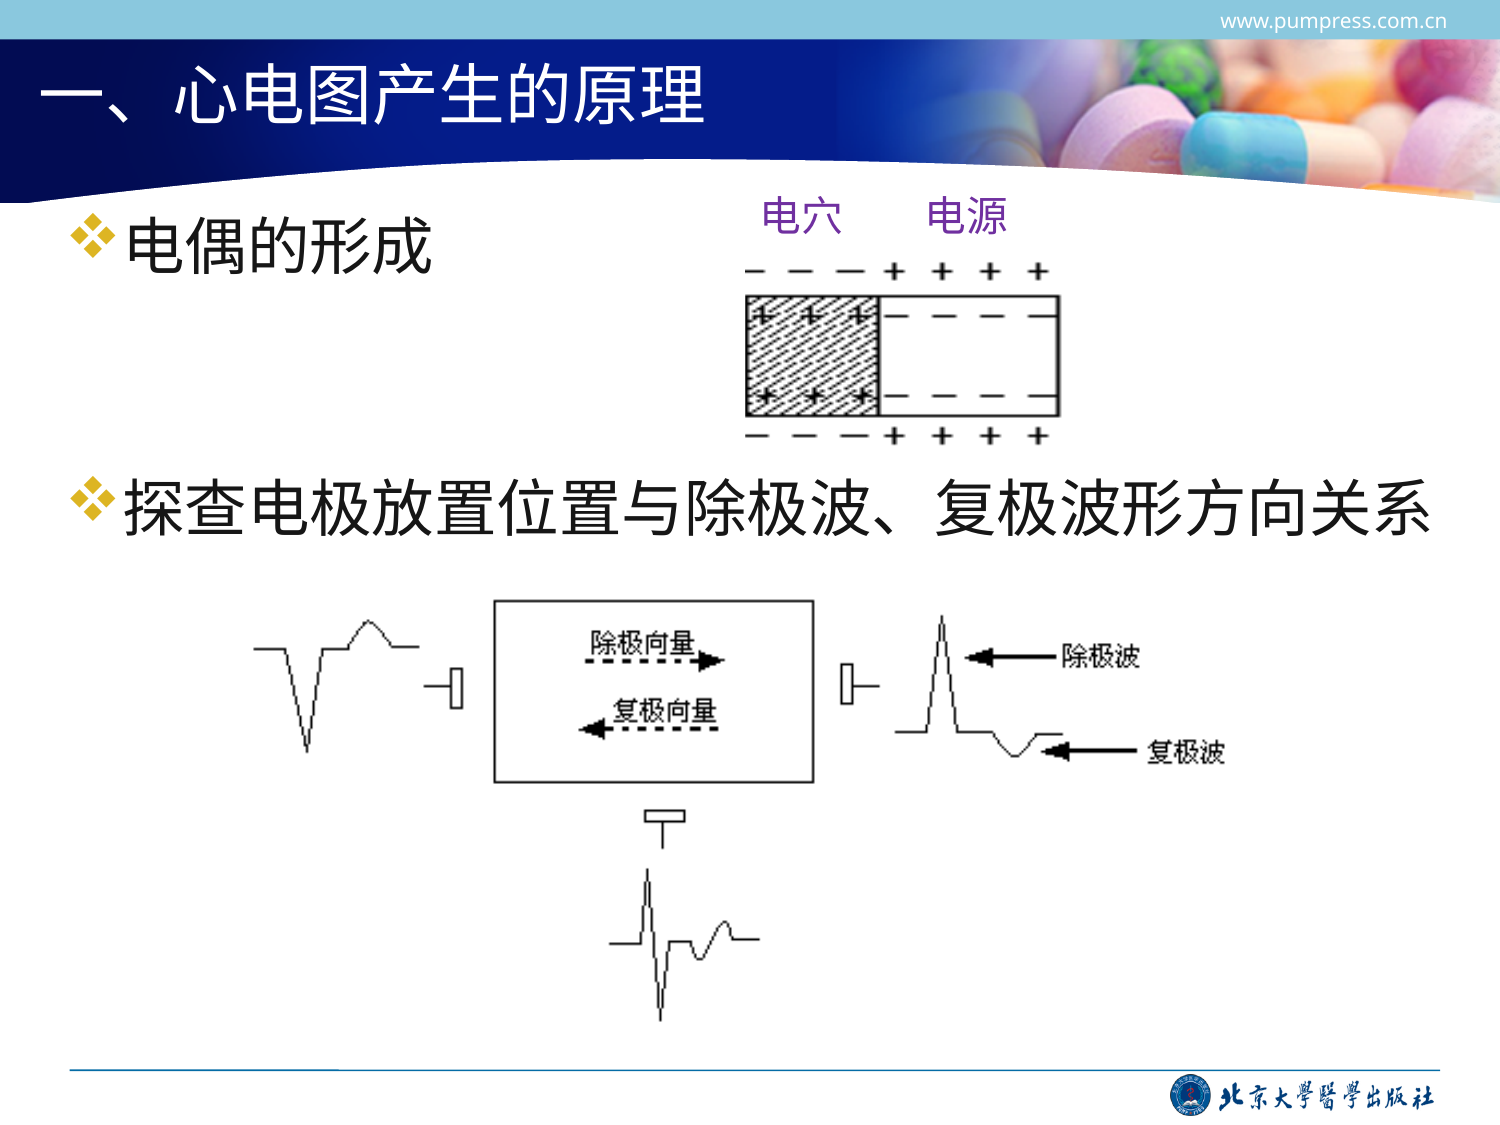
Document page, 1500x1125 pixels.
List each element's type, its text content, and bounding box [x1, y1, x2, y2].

slide_number www.pumpress.com.cn [1024, 0, 1463, 38]
text_box 电源 [909, 182, 1036, 239]
picture [228, 580, 1262, 1027]
picture [1170, 1074, 1436, 1118]
picture [744, 240, 1080, 457]
list 电偶的形成 探查电极放置位置与除极波、复极波形方向关系 [49, 198, 1463, 1026]
title 一、心电图产生的原理 [23, 46, 1349, 140]
text_box 电穴 [745, 182, 871, 239]
picture [0, 40, 1500, 203]
